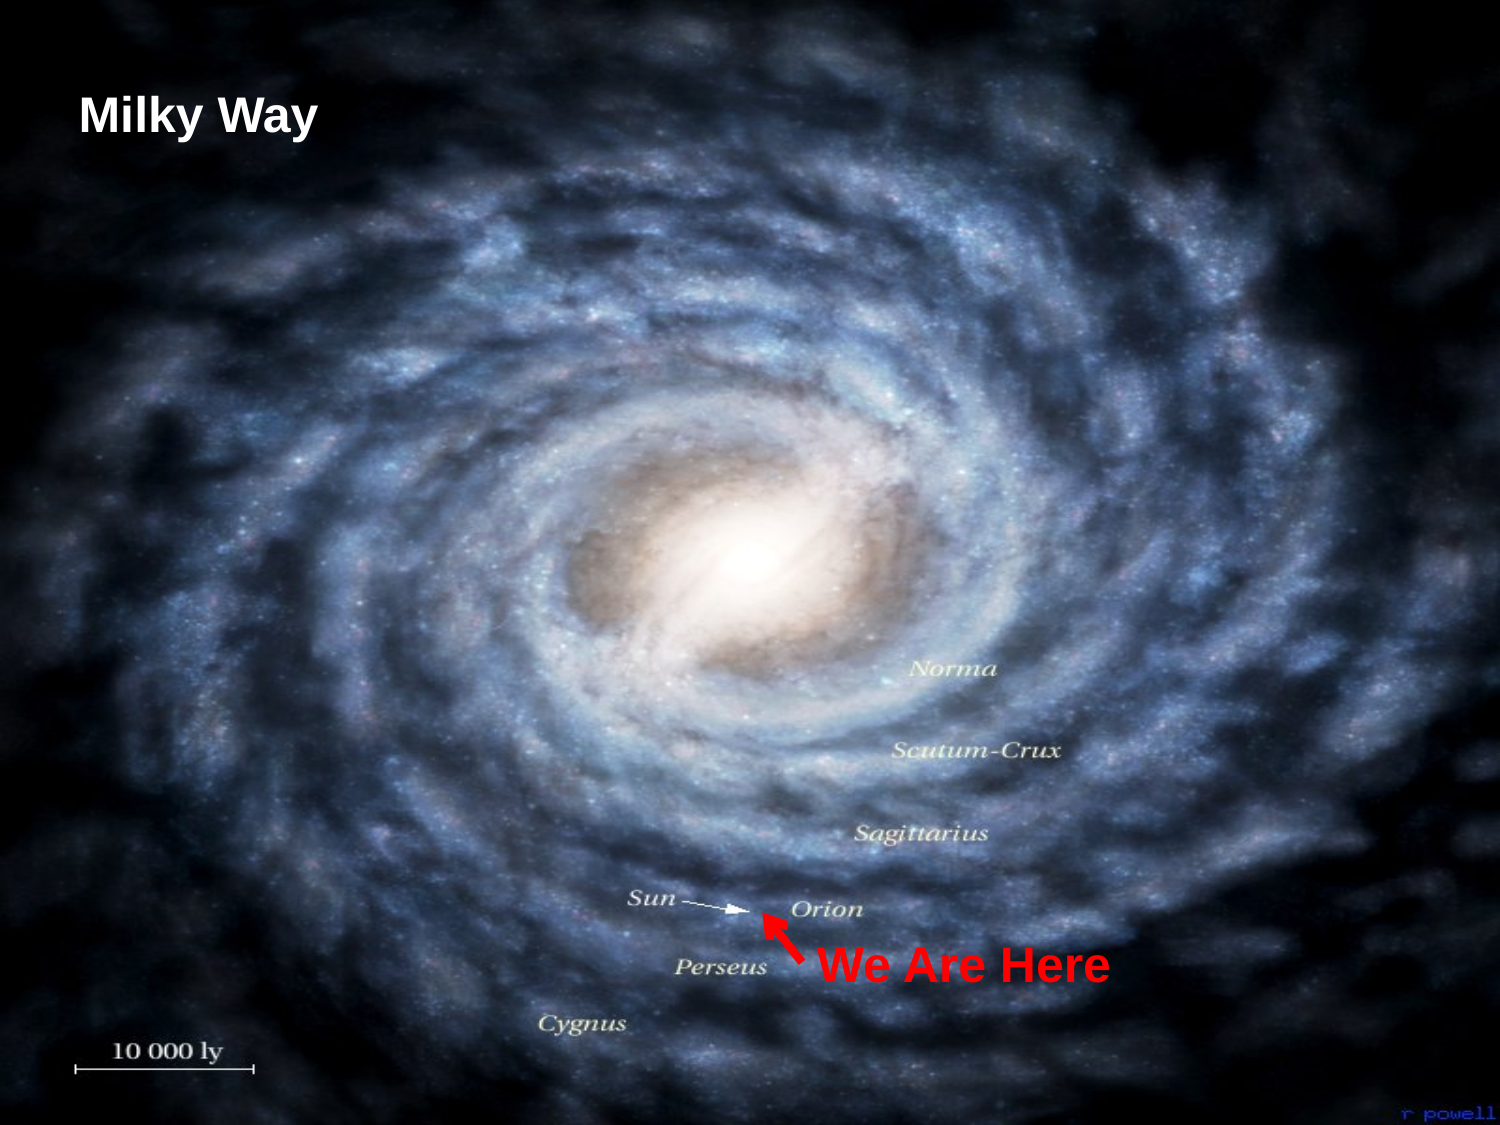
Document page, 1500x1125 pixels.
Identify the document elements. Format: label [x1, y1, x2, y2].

text_box [762, 912, 801, 963]
picture [0, 0, 1500, 1125]
